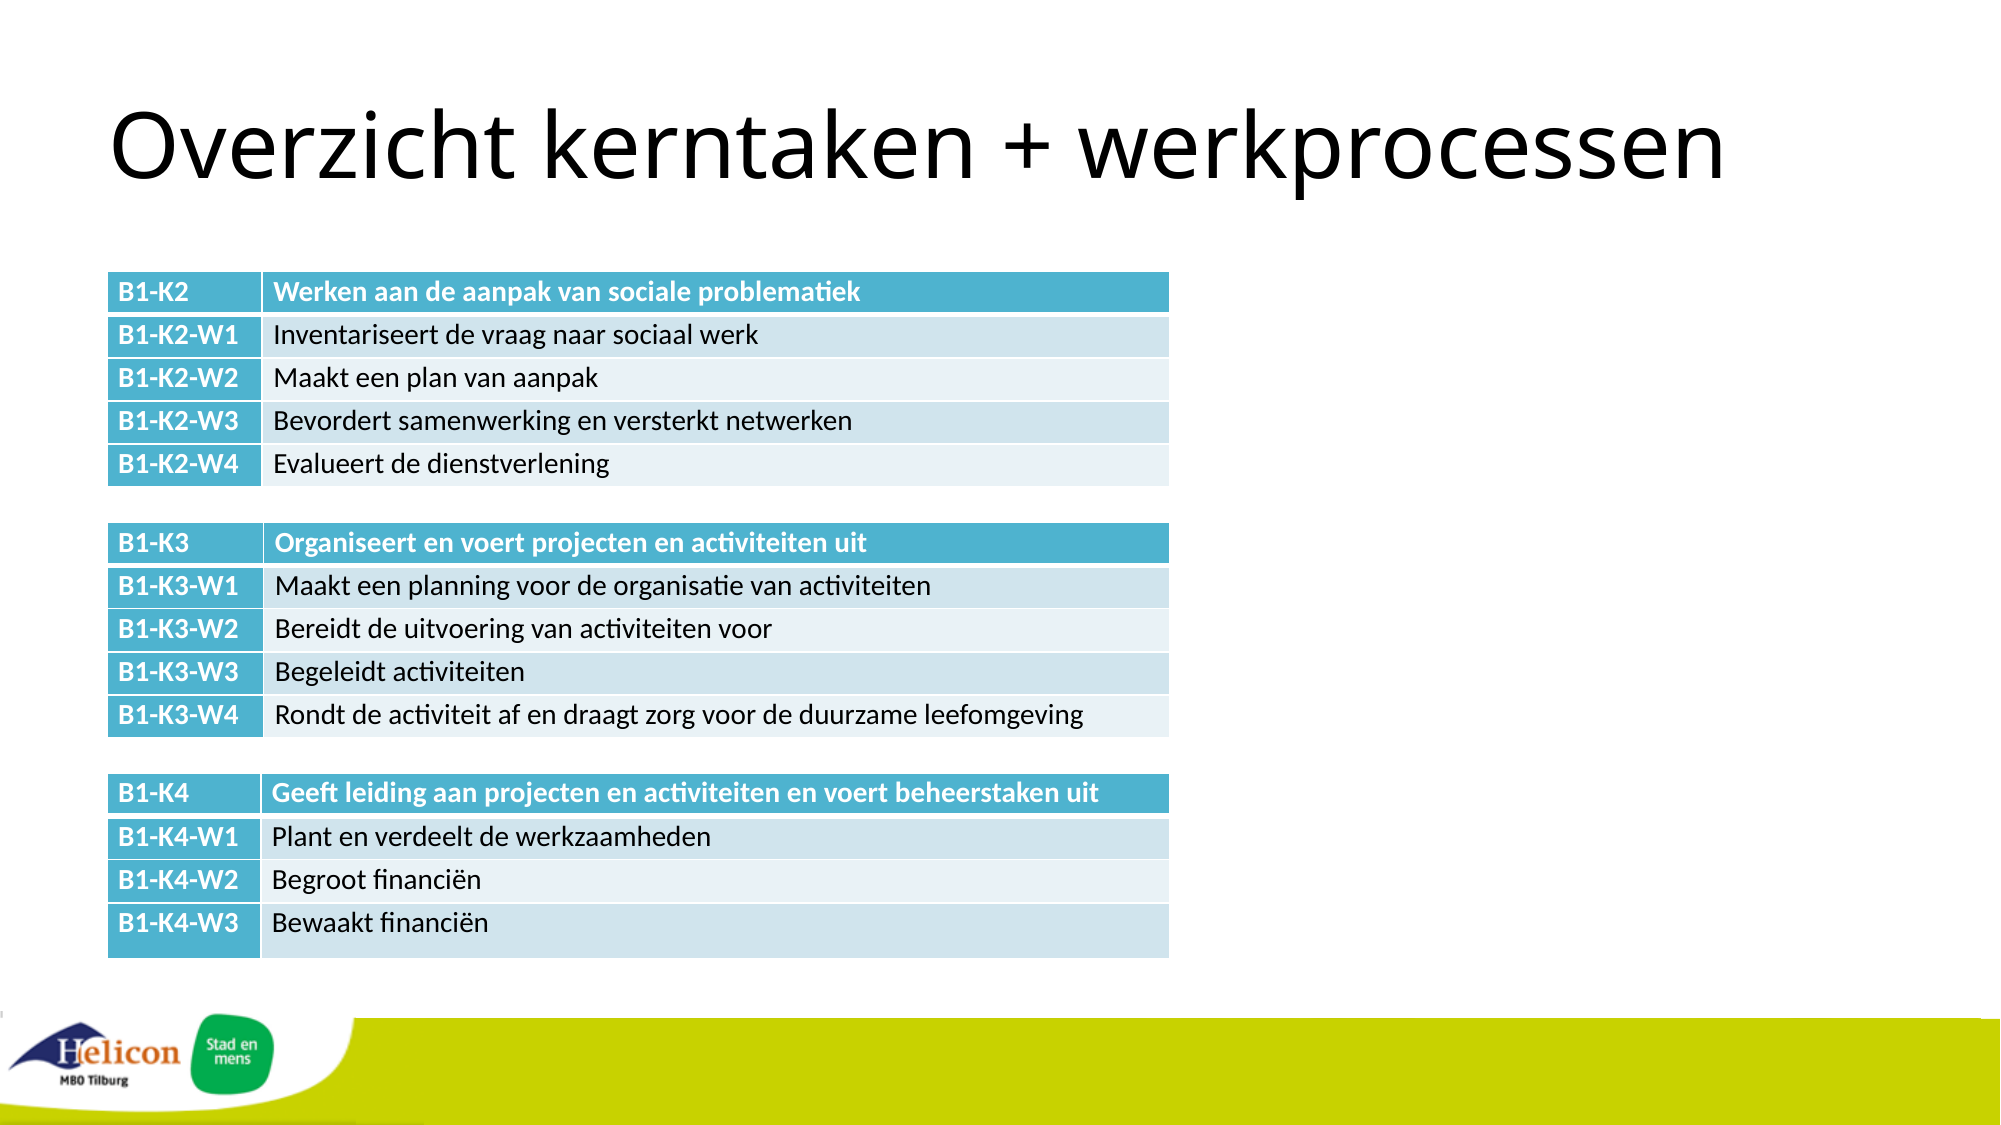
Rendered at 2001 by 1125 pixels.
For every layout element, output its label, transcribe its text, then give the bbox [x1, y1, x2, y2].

table_cell B1-K4-W3 [108, 904, 260, 958]
title Overzicht kerntaken + werkprocessen [93, 40, 1820, 258]
table_header B1-K2 [108, 272, 261, 312]
table_cell Begeleidt activiteiten [264, 653, 1169, 694]
table_cell B1-K2-W1 [108, 317, 261, 357]
table_cell Bewaakt financiën [262, 904, 1169, 958]
table_header Geeft leiding aan projecten en activiteiten en voert beheerstaken uit [262, 774, 1169, 813]
table_cell B1-K4-W1 [108, 819, 260, 859]
table_cell B1-K3-W1 [108, 568, 263, 608]
table_header B1-K4 [108, 774, 260, 813]
picture [0, 1011, 424, 1125]
table_cell B1-K3-W3 [108, 653, 263, 694]
table_cell B1-K3-W2 [108, 609, 263, 651]
table_cell Rondt de activiteit af en draagt zorg voor de duurzame leefomgeving [264, 696, 1169, 737]
table_header Organiseert en voert projecten en activiteiten uit [264, 523, 1169, 563]
table_header Werken aan de aanpak van sociale problematiek [263, 272, 1169, 312]
table_cell B1-K3-W4 [108, 696, 263, 737]
table_cell Bevordert samenwerking en versterkt netwerken [263, 402, 1169, 443]
table_cell B1-K2-W4 [108, 445, 261, 486]
table_cell Evalueert de dienstverlening [263, 445, 1169, 486]
table_cell B1-K4-W2 [108, 860, 260, 902]
table_header B1-K3 [108, 523, 263, 563]
table_cell Begroot financiën [262, 860, 1169, 902]
table_cell B1-K2-W3 [108, 402, 261, 443]
table_cell Bereidt de uitvoering van activiteiten voor [264, 609, 1169, 651]
table_cell Maakt een planning voor de organisatie van activiteiten [264, 568, 1169, 608]
table_cell Plant en verdeelt de werkzaamheden [262, 819, 1169, 859]
table_cell B1-K2-W2 [108, 359, 261, 400]
table_cell Maakt een plan van aanpak [263, 359, 1169, 400]
table_cell Inventariseert de vraag naar sociaal werk [263, 317, 1169, 357]
